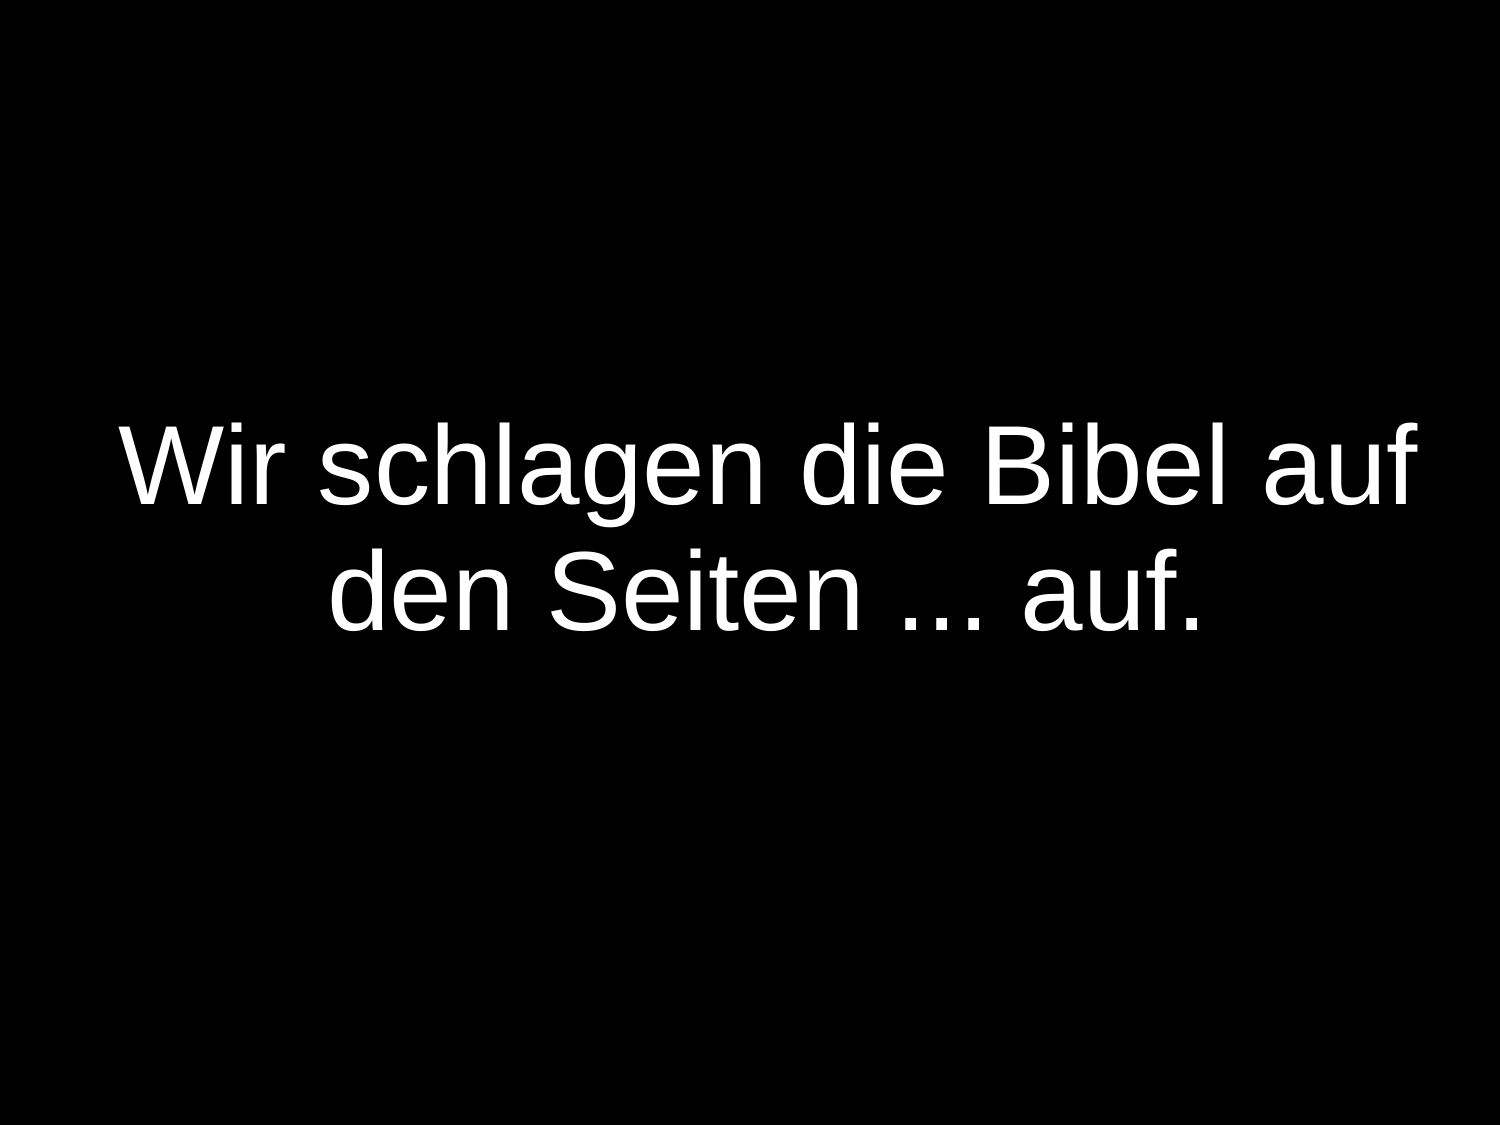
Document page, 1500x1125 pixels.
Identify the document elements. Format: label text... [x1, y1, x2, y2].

text_box Wir schlagen die Bibel auf den Seiten ... auf. [76, 397, 1460, 663]
